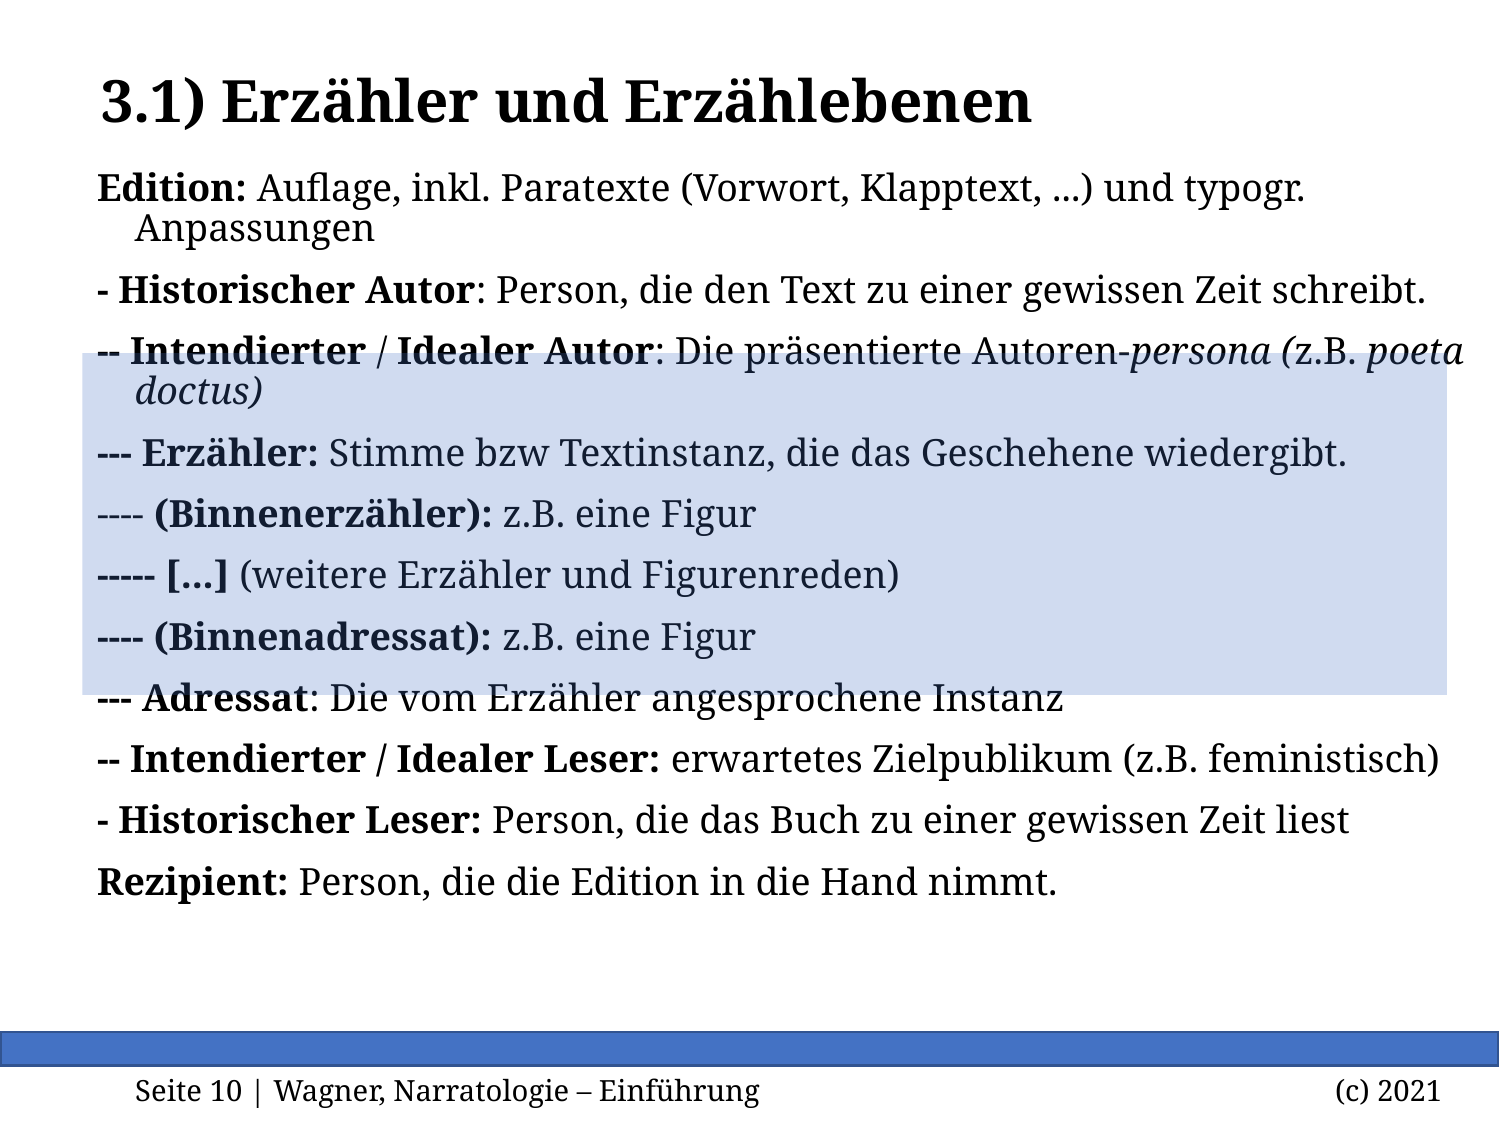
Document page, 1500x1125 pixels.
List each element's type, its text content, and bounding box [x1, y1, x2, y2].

text_box [81, 352, 1448, 696]
text_box Edition: Auflage, inkl. Paratexte (Vorwort, Klapptext, ...) und typogr. Anpassungen - Historischer Autor: Person, die den Text zu einer gewissen Zeit schreibt. -- Intendierter / Idealer Autor: Die präsentierte Autoren-persona (z.B. poeta doctus) --- Erzähler: Stimme bzw Textinstanz, die das Geschehene wiedergibt. ---- (Binnenerzähler): z.B. eine Figur ----- [...] (weitere Erzähler und Figurenreden) ---- (Binnenadressat): z.B. eine Figur --- Adressat: Die vom Erzähler angesprochene Instanz -- Intendierter / Idealer Leser: erwartetes Zielpublikum (z.B. feministisch) - Historischer Leser: Person, die das Buch zu einer gewissen Zeit liest Rezipient: Person, die die Edition in die Hand nimmt. [82, 161, 1500, 876]
text_box Seite <Foliennummer> | Wagner, Narratologie – Einführung (c) 2021 [120, 1064, 1500, 1120]
text_box [0, 1031, 1499, 1067]
title 3.1) Erzähler und Erzählebenen [101, 42, 1399, 161]
